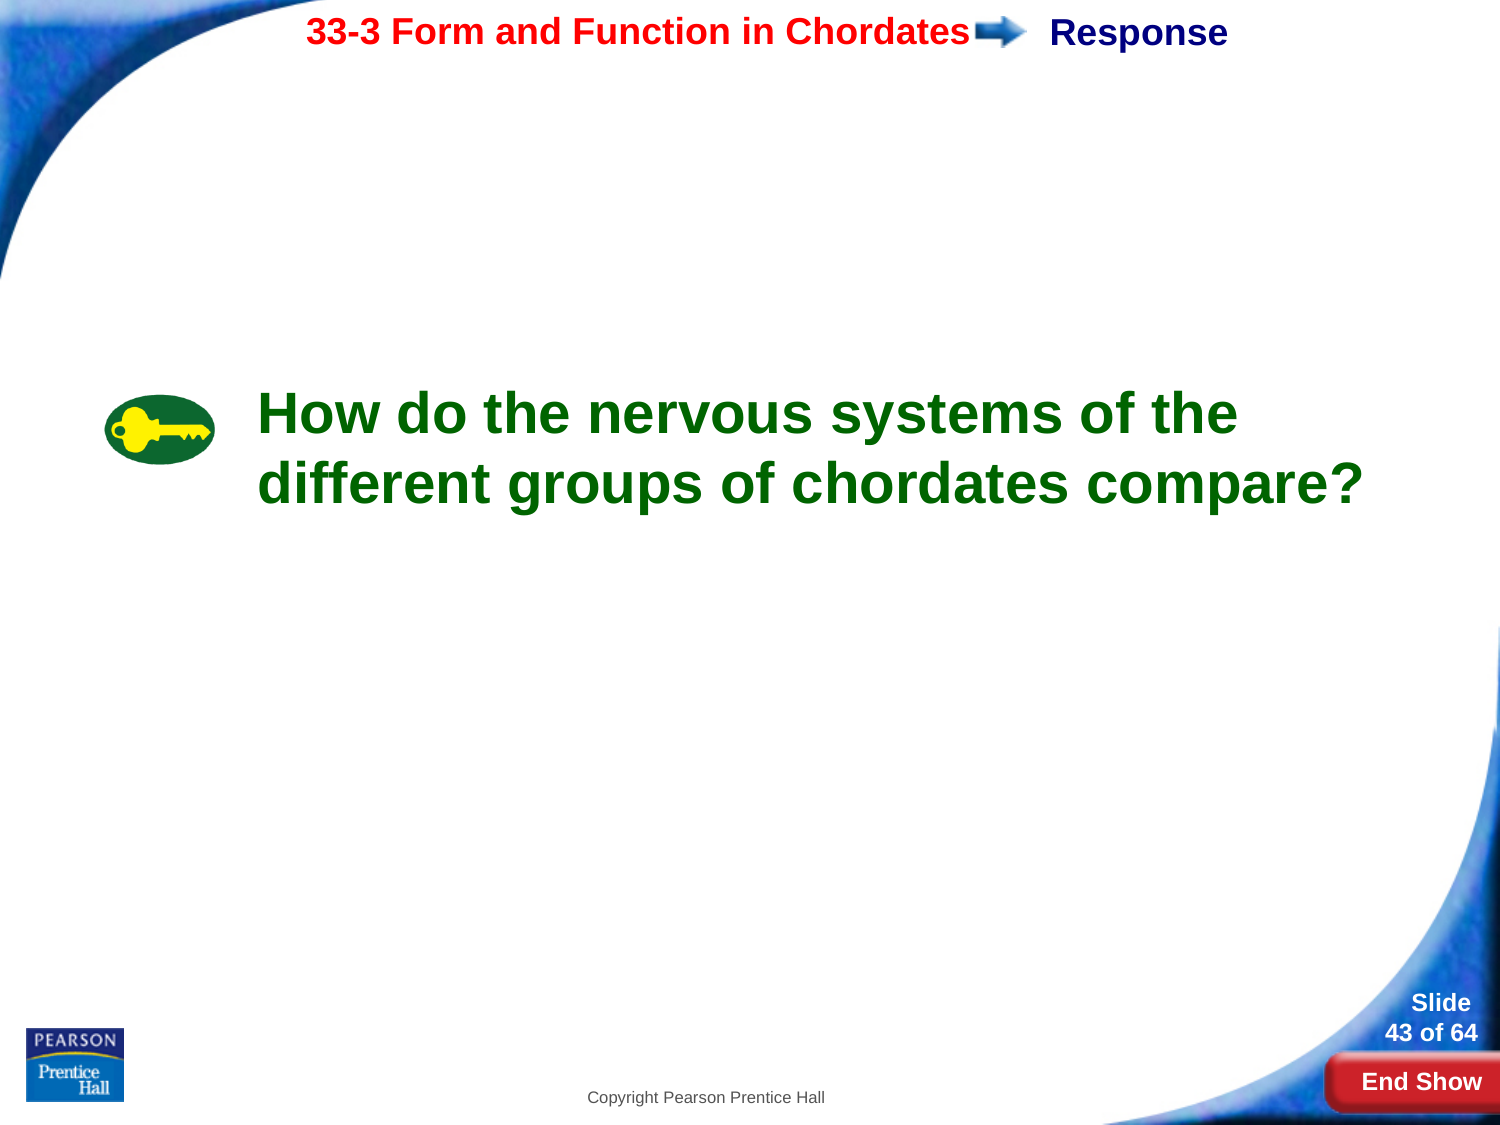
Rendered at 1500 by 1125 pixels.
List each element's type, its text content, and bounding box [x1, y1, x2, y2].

footer Copyright Pearson Prentice Hall [468, 1078, 945, 1105]
title Response [1034, 0, 1500, 76]
list How do the nervous systems of the different groups of chordates compare? [44, 179, 1500, 938]
picture [0, 0, 1500, 1125]
